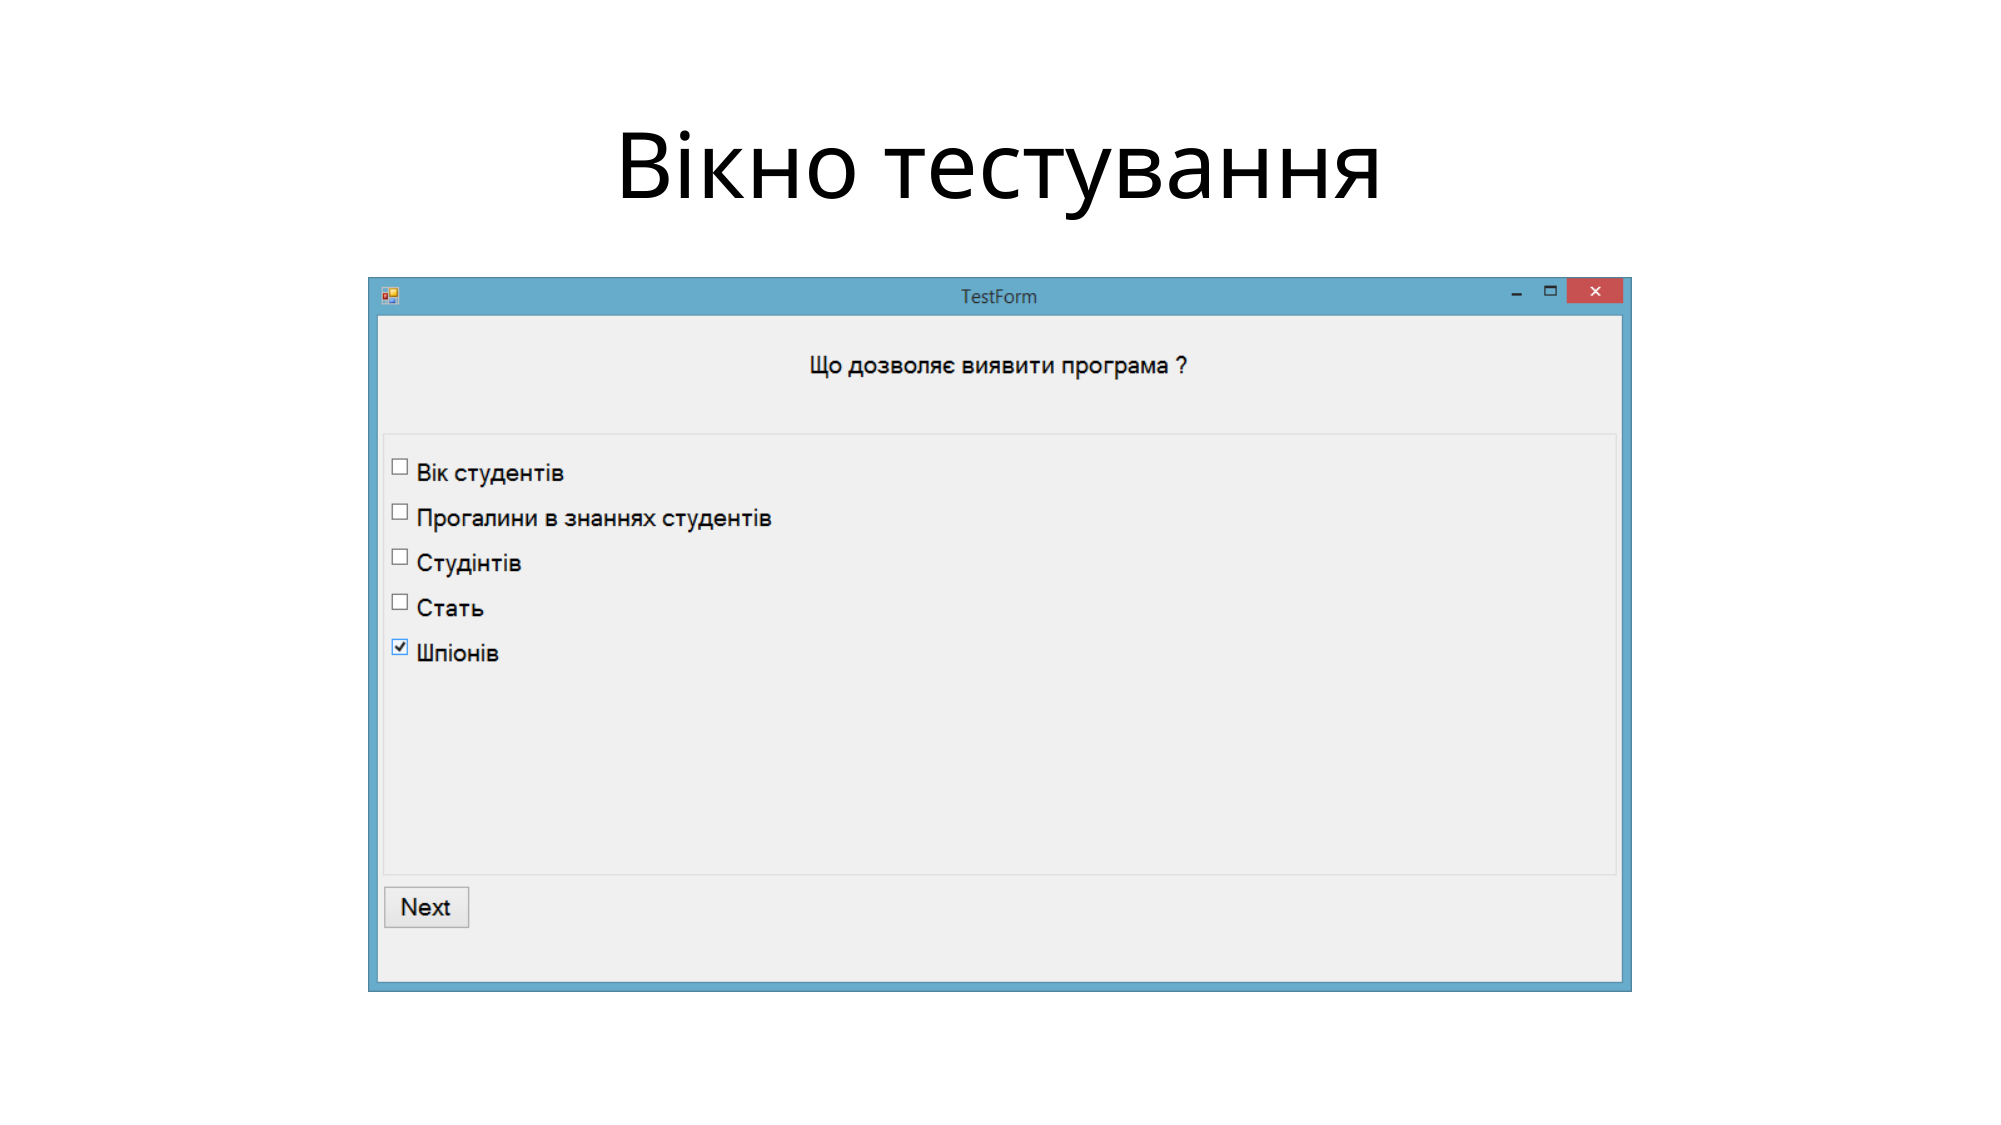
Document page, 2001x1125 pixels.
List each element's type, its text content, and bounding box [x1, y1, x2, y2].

title Вікно тестування [137, 59, 1863, 278]
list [368, 277, 1632, 992]
